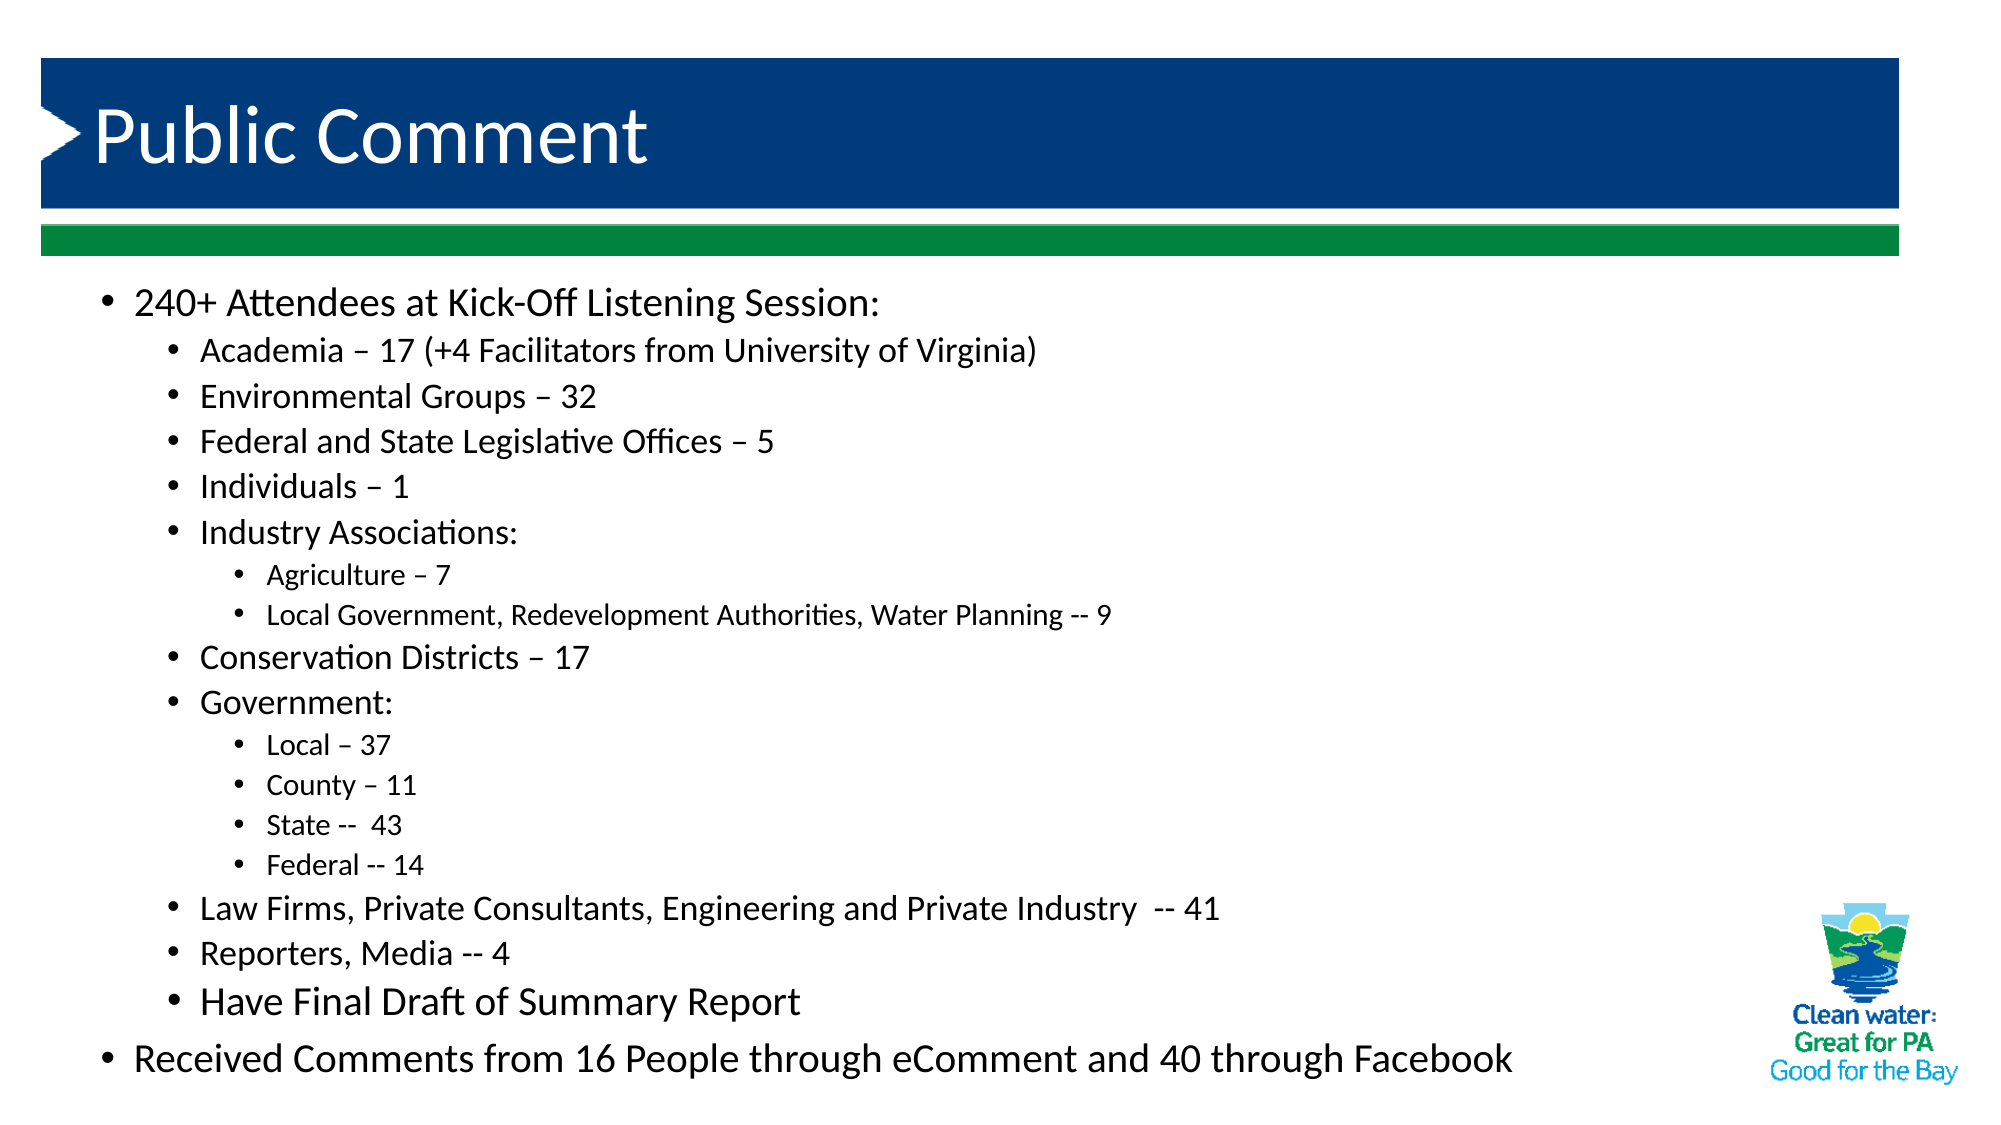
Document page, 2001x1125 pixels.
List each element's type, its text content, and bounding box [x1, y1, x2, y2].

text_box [41, 58, 1899, 256]
picture [1766, 900, 1962, 1089]
list 240+ Attendees at Kick-Off Listening Session: Academia – 17 (+4 Facilitators from University of Virginia) Environmental Groups – 32 Federal and State Legislative Offices – 5 Individuals – 1 Industry Associations: Agriculture – 7 Local Government, Redevelopment Authorities, Water Planning -- 9 Conservation Districts – 17 Government: Local – 37 County – 11 State -- 43 Federal -- 14 Law Firms, Private Consultants, Engineering and Private Industry -- 41 Reporters, Media -- 4 Have Final Draft of Summary Report Received Comments from 16 People through eComment and 40 through Facebook [85, 273, 1909, 1099]
